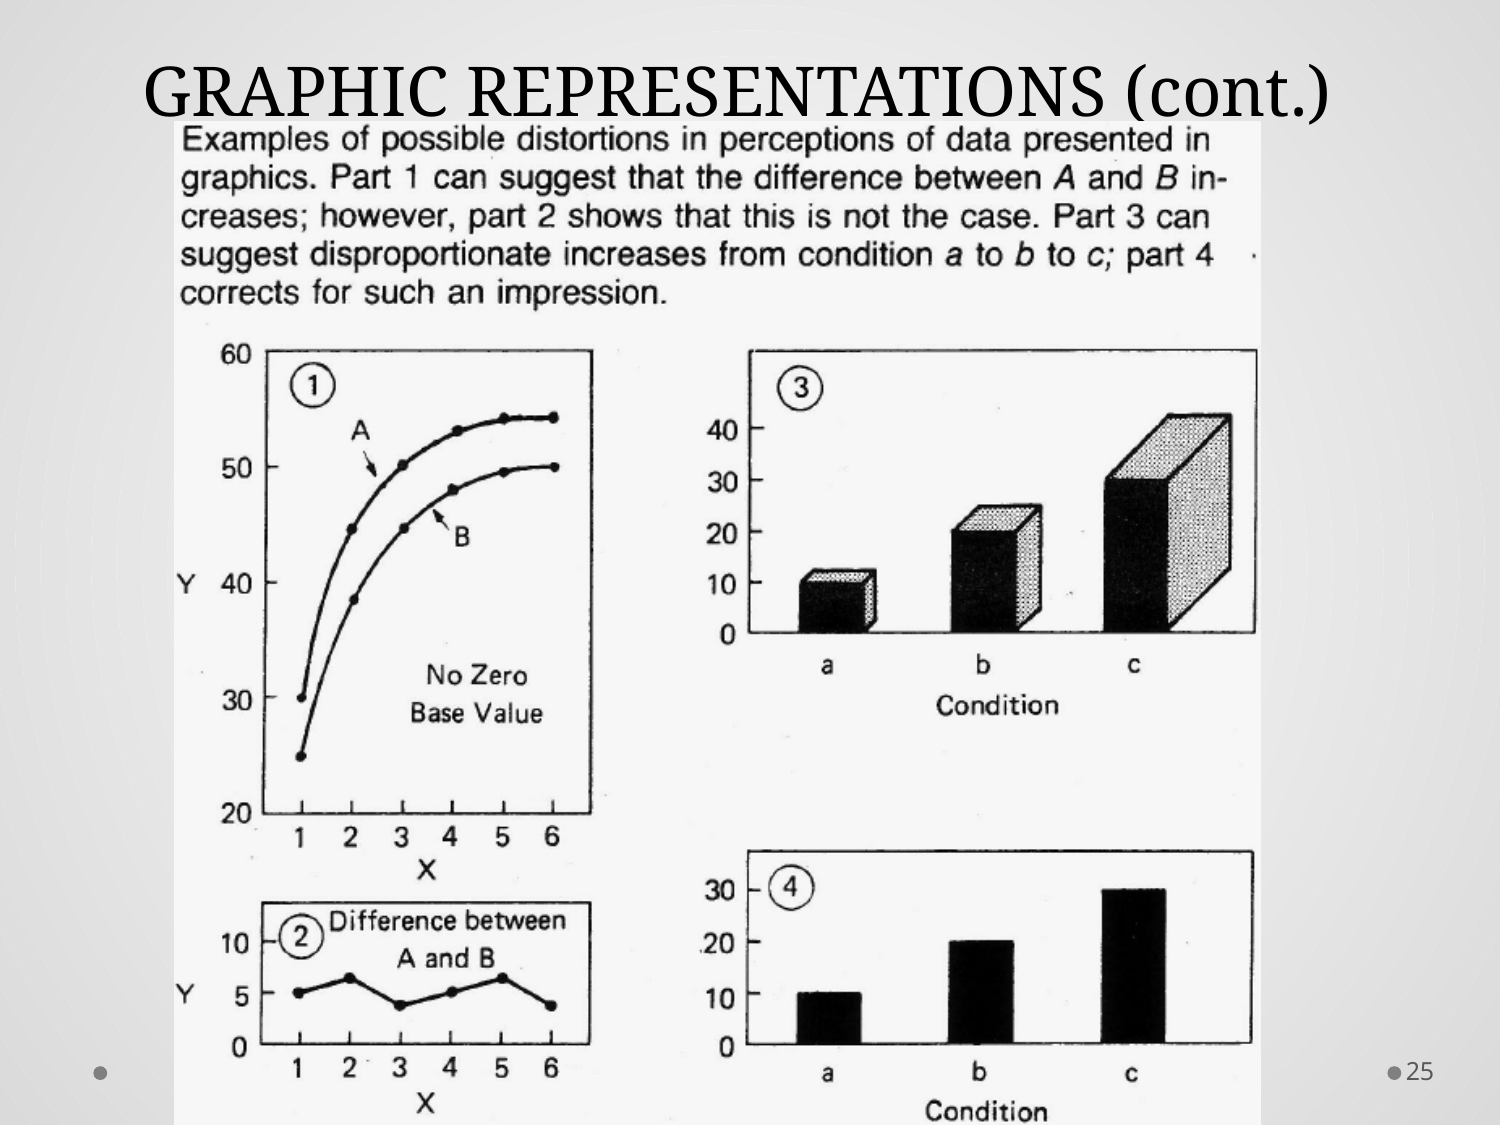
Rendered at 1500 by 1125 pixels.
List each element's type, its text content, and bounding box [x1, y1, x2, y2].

slide_number 25 [1401, 1042, 1494, 1103]
text_box [134, 138, 169, 142]
title GRAPHIC REPRESENTATIONS (cont.) [62, 37, 1413, 138]
text_box [1265, 138, 1388, 142]
picture [174, 121, 1262, 1125]
